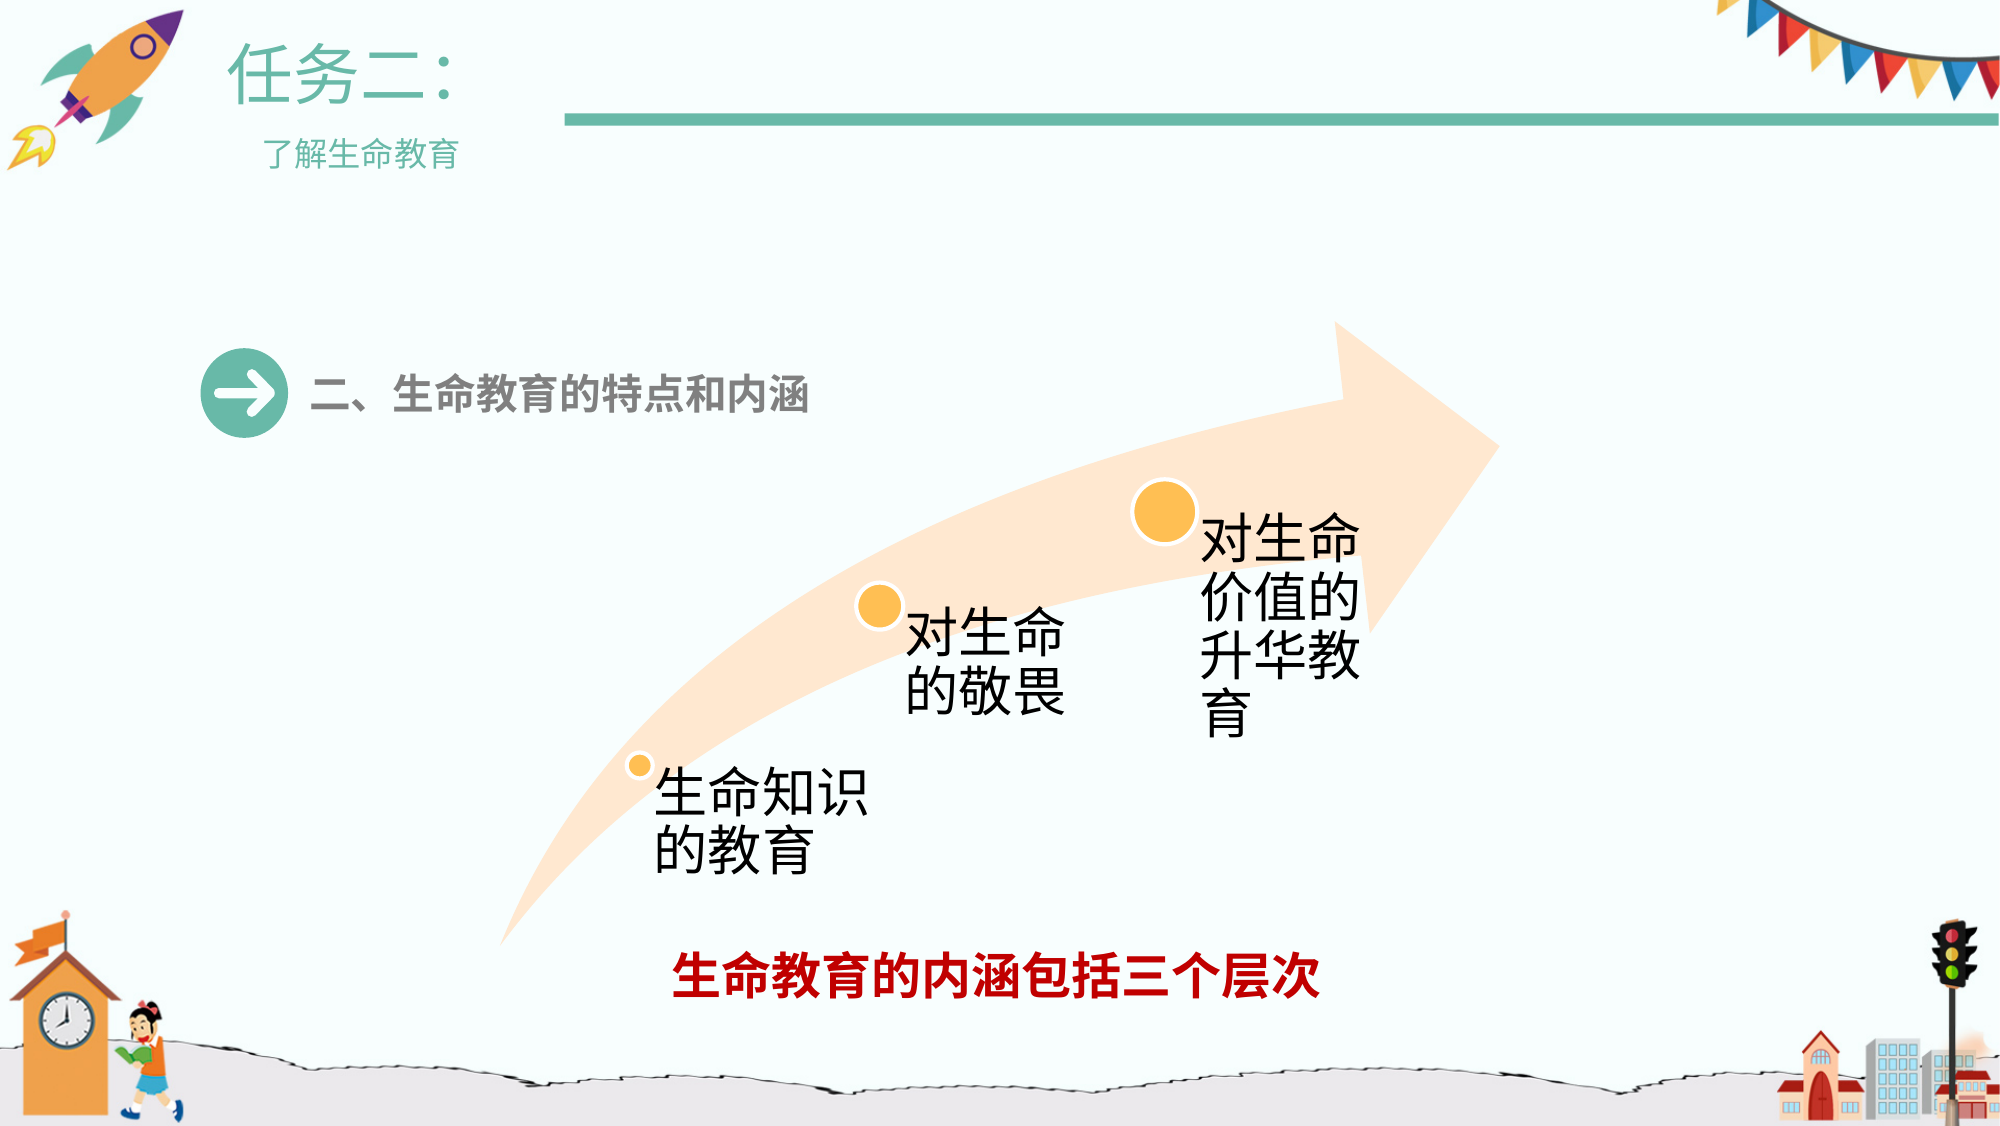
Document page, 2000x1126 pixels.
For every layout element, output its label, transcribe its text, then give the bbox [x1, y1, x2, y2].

text_box 生命教育的内涵包括三个层次 [657, 976, 1343, 1012]
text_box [132, 32, 2000, 174]
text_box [499, 300, 1500, 968]
picture [0, 0, 2000, 1126]
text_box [200, 347, 494, 439]
